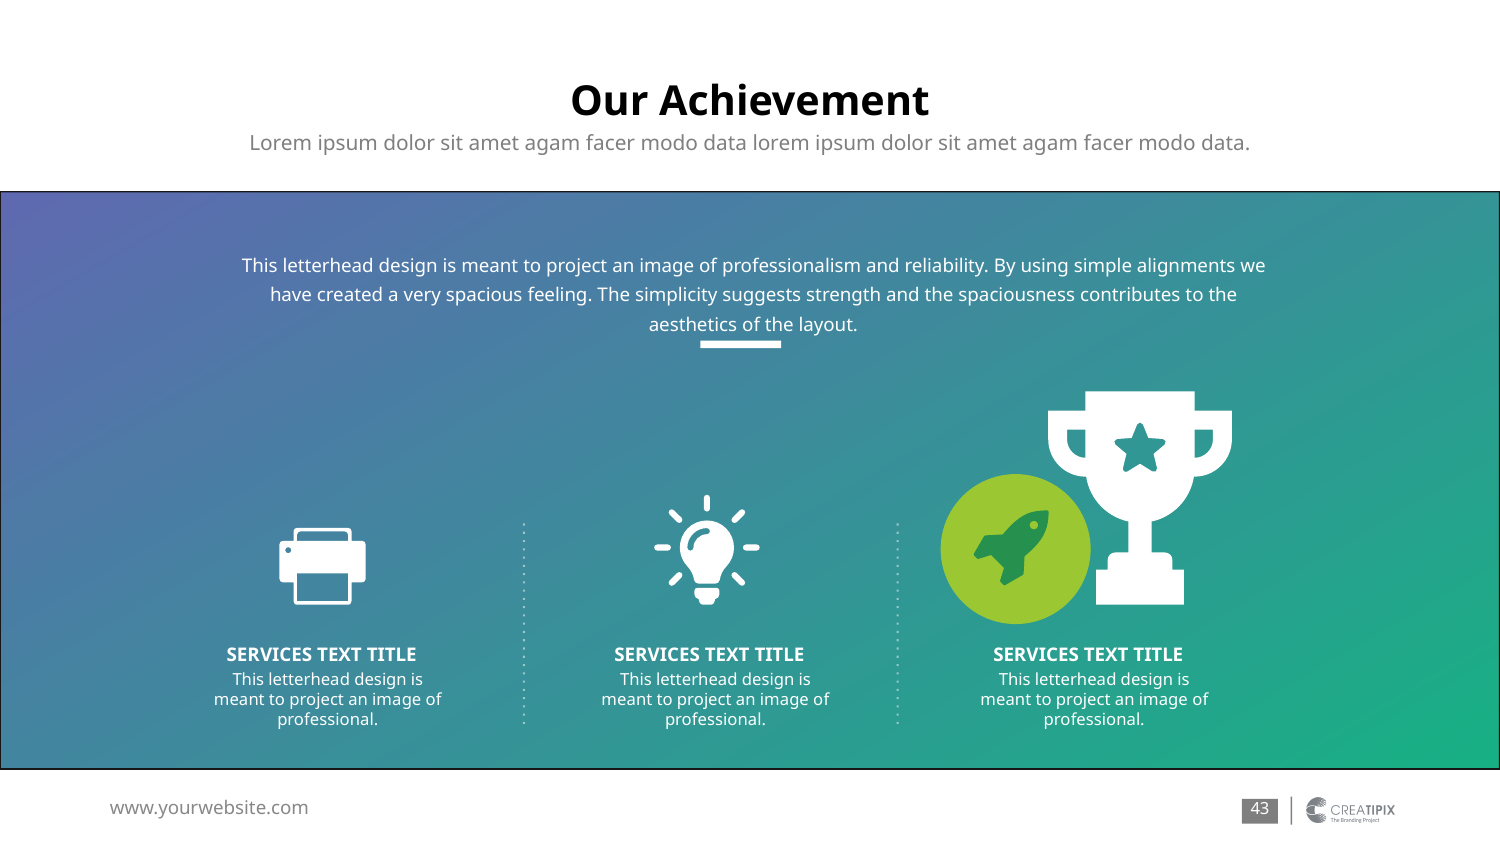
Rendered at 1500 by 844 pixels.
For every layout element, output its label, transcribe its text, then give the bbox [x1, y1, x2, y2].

title Our Achievement [103, 69, 1397, 128]
list Lorem ipsum dolor sit amet agam facer modo data lorem ipsum dolor sit amet agam facer modo data. [107, 128, 1393, 156]
footer www.yourwebsite.com [94, 794, 455, 819]
picture [1306, 797, 1395, 823]
slide_number ‹#› [1235, 792, 1286, 827]
picture [0, 191, 1500, 770]
